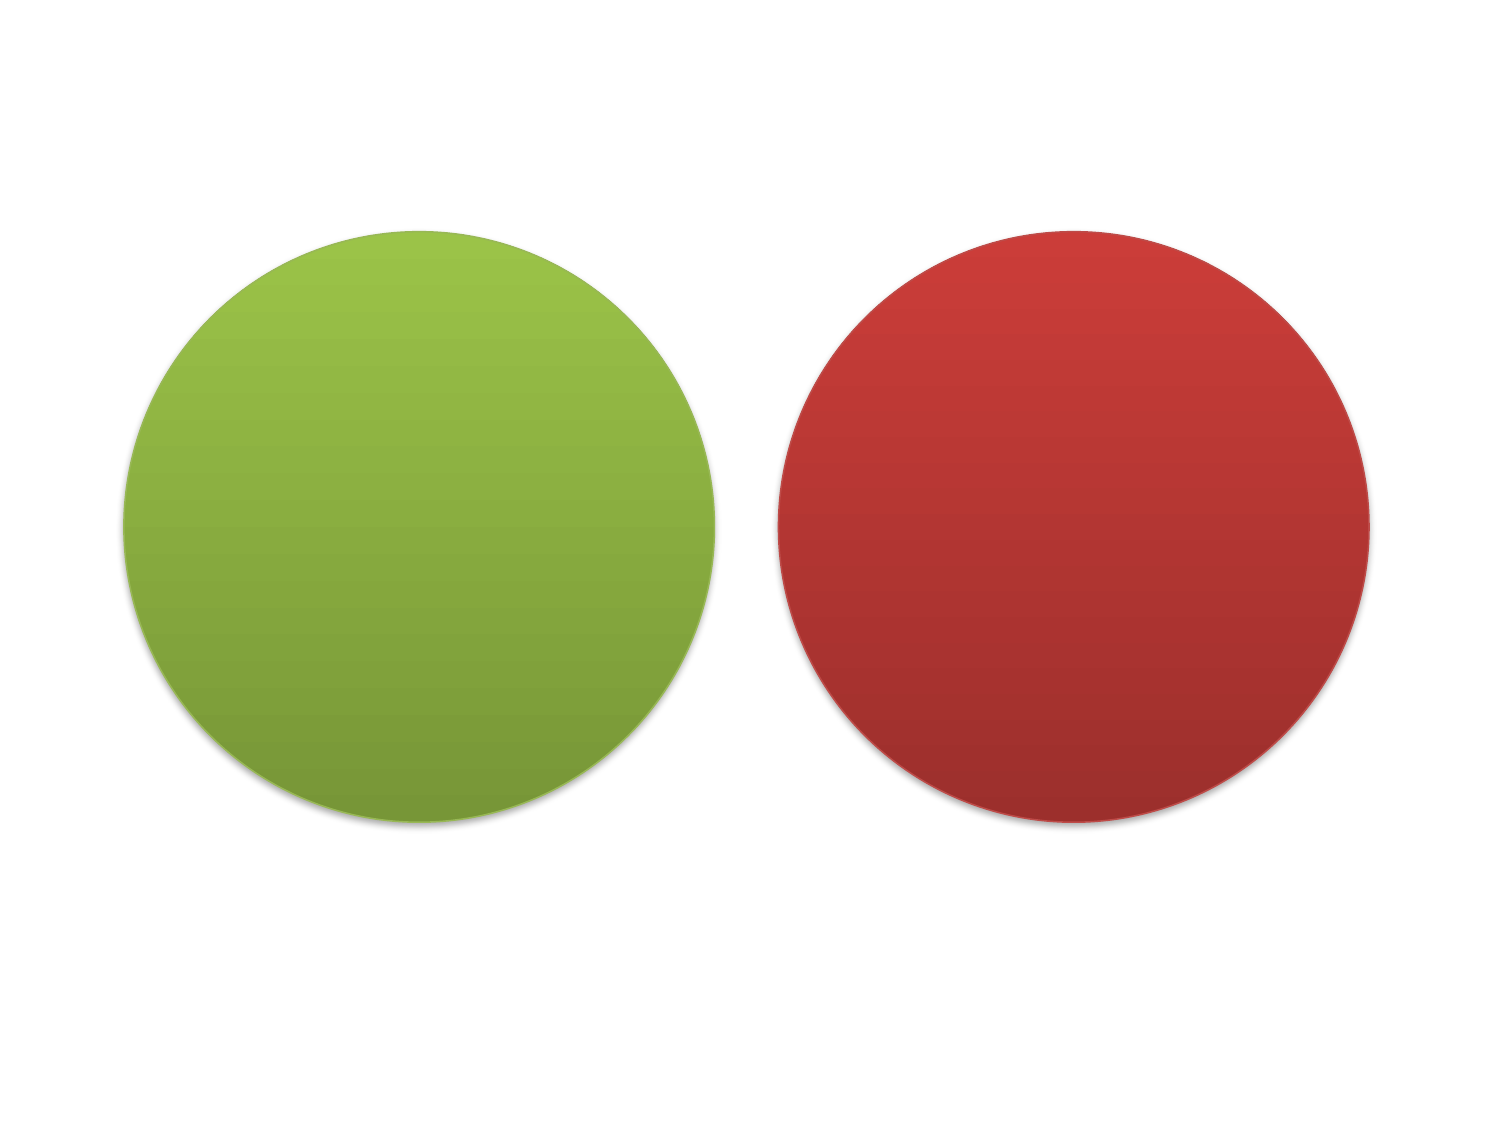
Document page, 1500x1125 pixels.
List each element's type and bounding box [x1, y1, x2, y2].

text_box [777, 230, 1370, 823]
text_box [123, 230, 716, 823]
